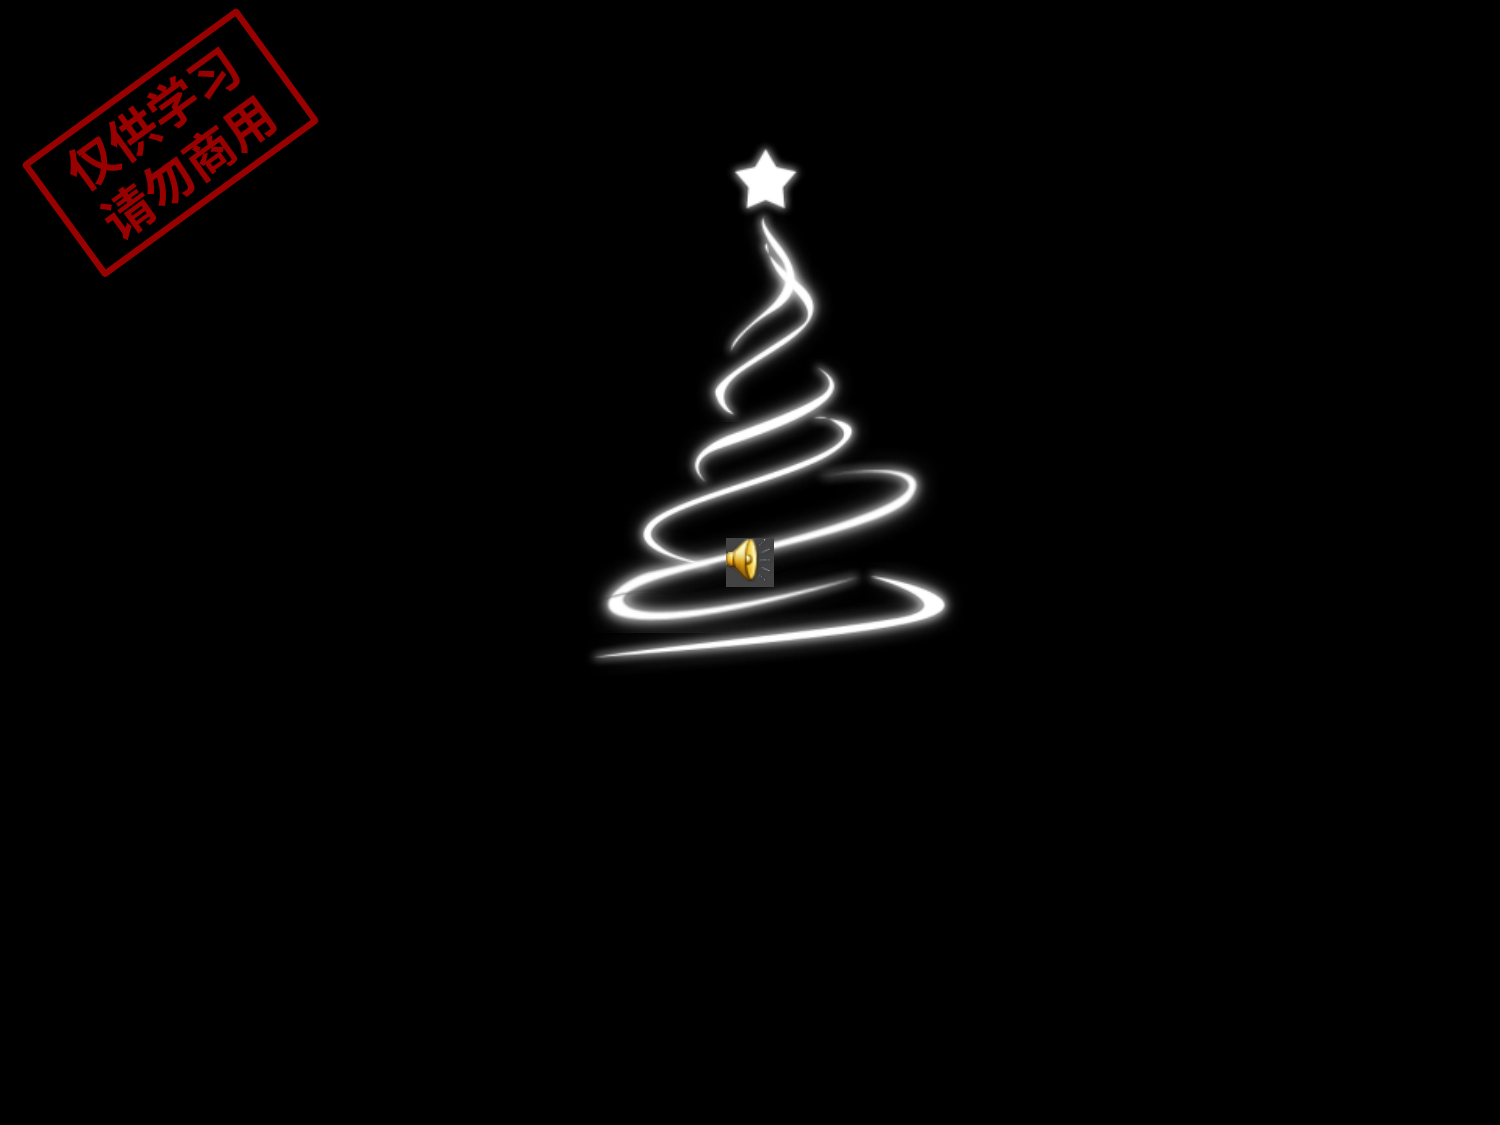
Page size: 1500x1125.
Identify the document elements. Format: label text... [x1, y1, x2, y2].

text_box 仅供学习 请勿商用 [25, 11, 316, 274]
picture [560, 140, 973, 680]
